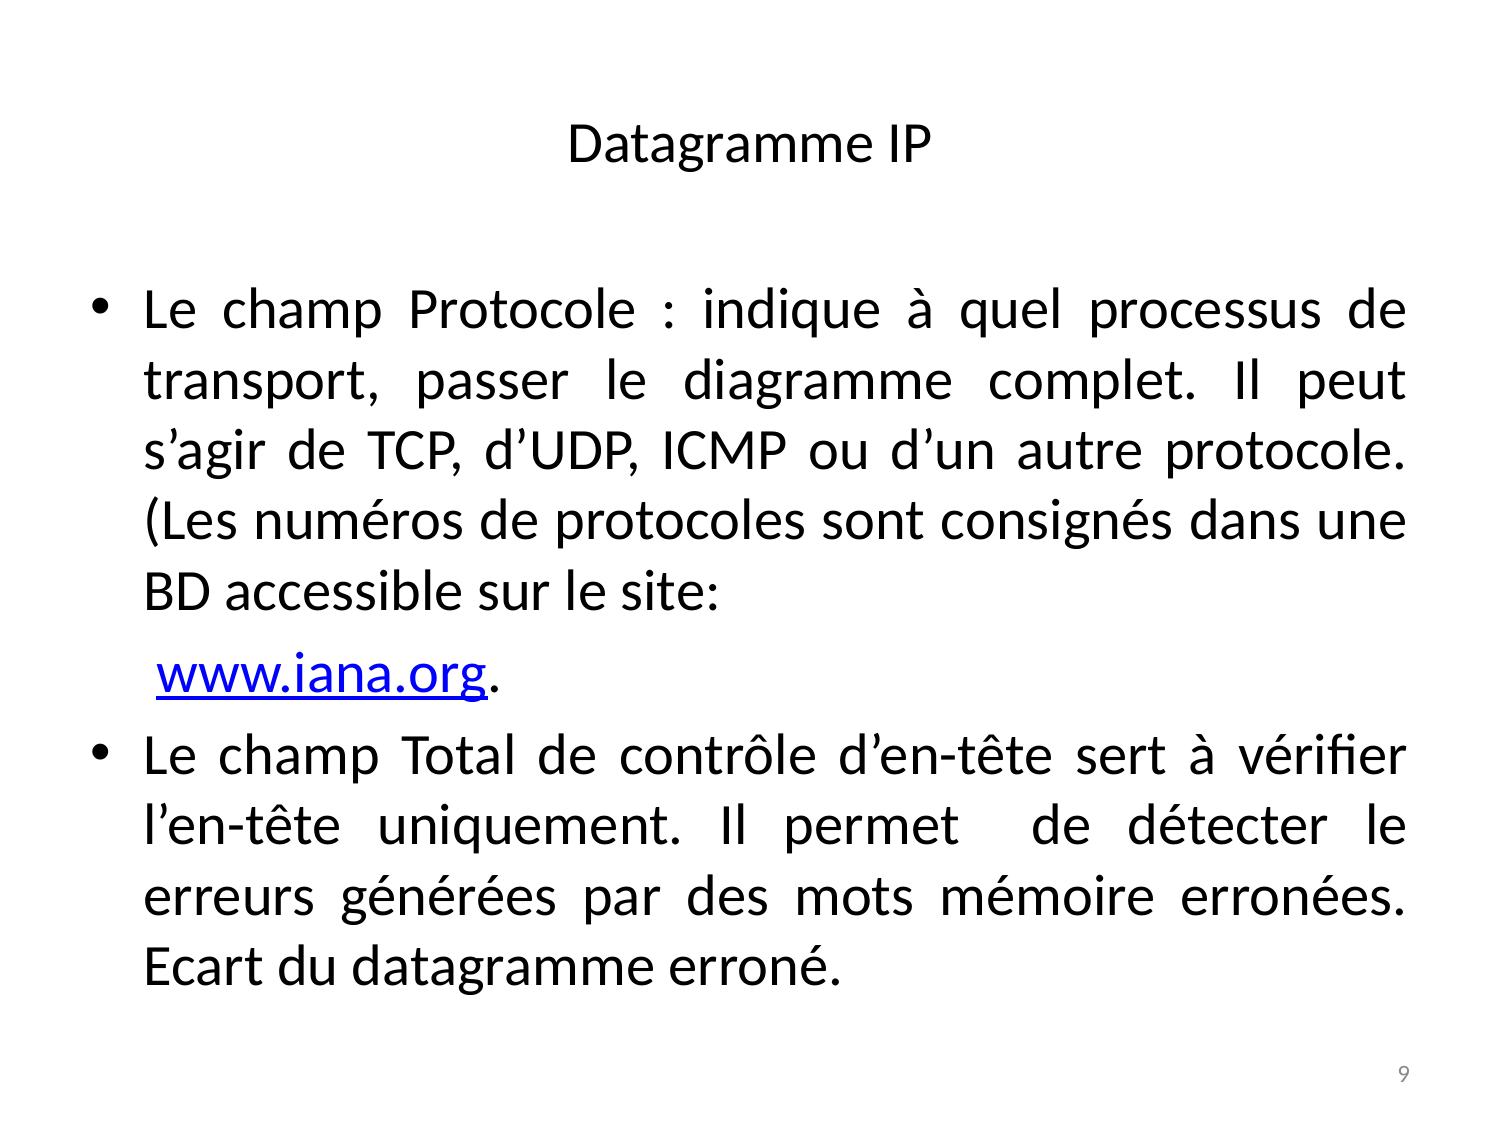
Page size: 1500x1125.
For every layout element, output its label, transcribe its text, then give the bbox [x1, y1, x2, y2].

title Datagramme IP [75, 45, 1425, 233]
slide_number 9 [1074, 1042, 1425, 1103]
list Le champ Protocole : indique à quel processus de transport, passer le diagramme complet. Il peut s’agir de TCP, d’UDP, ICMP ou d’un autre protocole. (Les numéros de protocoles sont consignés dans une BD accessible sur le site: www.iana.org. Le champ Total de contrôle d’en-tête sert à vérifier l’en-tête uniquement. Il permet de détecter le erreurs générées par des mots mémoire erronées. Ecart du datagramme erroné. [75, 262, 1425, 1005]
